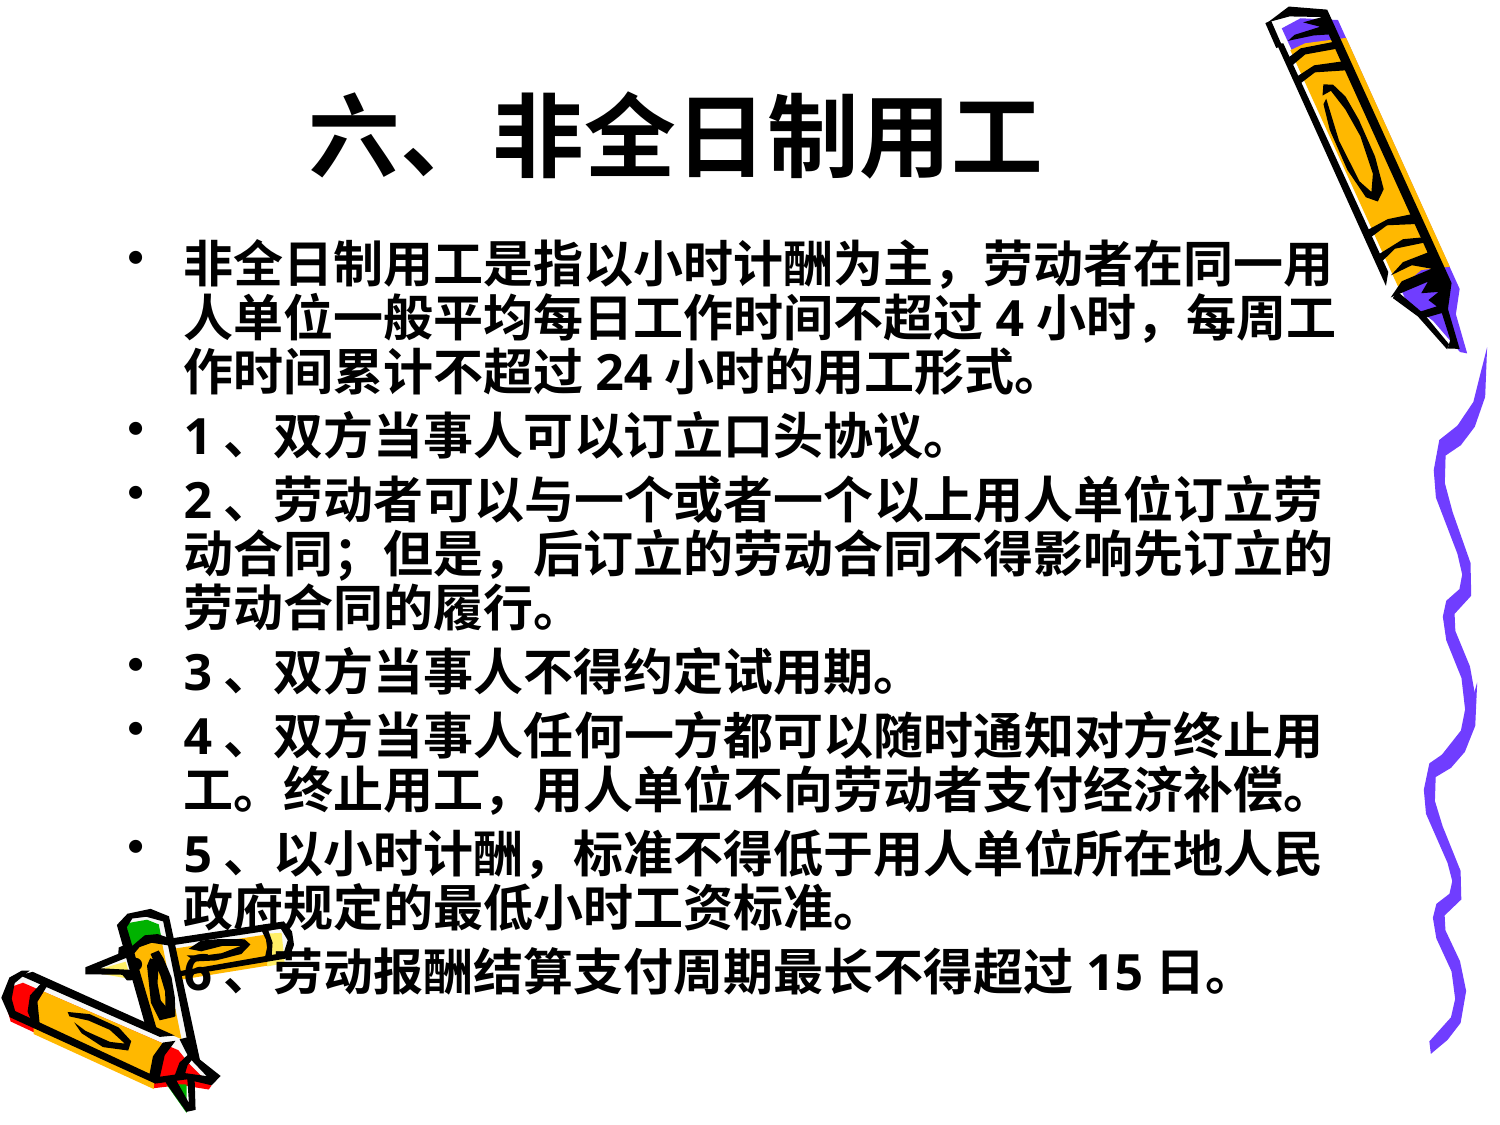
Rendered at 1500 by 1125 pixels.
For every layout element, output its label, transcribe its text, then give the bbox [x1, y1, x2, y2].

title 六、非全日制用工 [112, 24, 1240, 197]
list 非全日制用工是指以小时计酬为主，劳动者在同一用人单位一般平均每日工作时间不超过4小时，每周工作时间累计不超过24小时的用工形式。 1、双方当事人可以订立口头协议。 2、劳动者可以与一个或者一个以上用人单位订立劳动合同；但是，后订立的劳动合同不得影响先订立的劳动合同的履行。 3、双方当事人不得约定试用期。 4、双方当事人任何一方都可以随时通知对方终止用工。终止用工，用人单位不向劳动者支付经济补偿。 5、以小时计酬，标准不得低于用人单位所在地人民政府规定的最低小时工资标准。 6、劳动报酬结算支付周期最长不得超过15日。 [112, 231, 1376, 1048]
